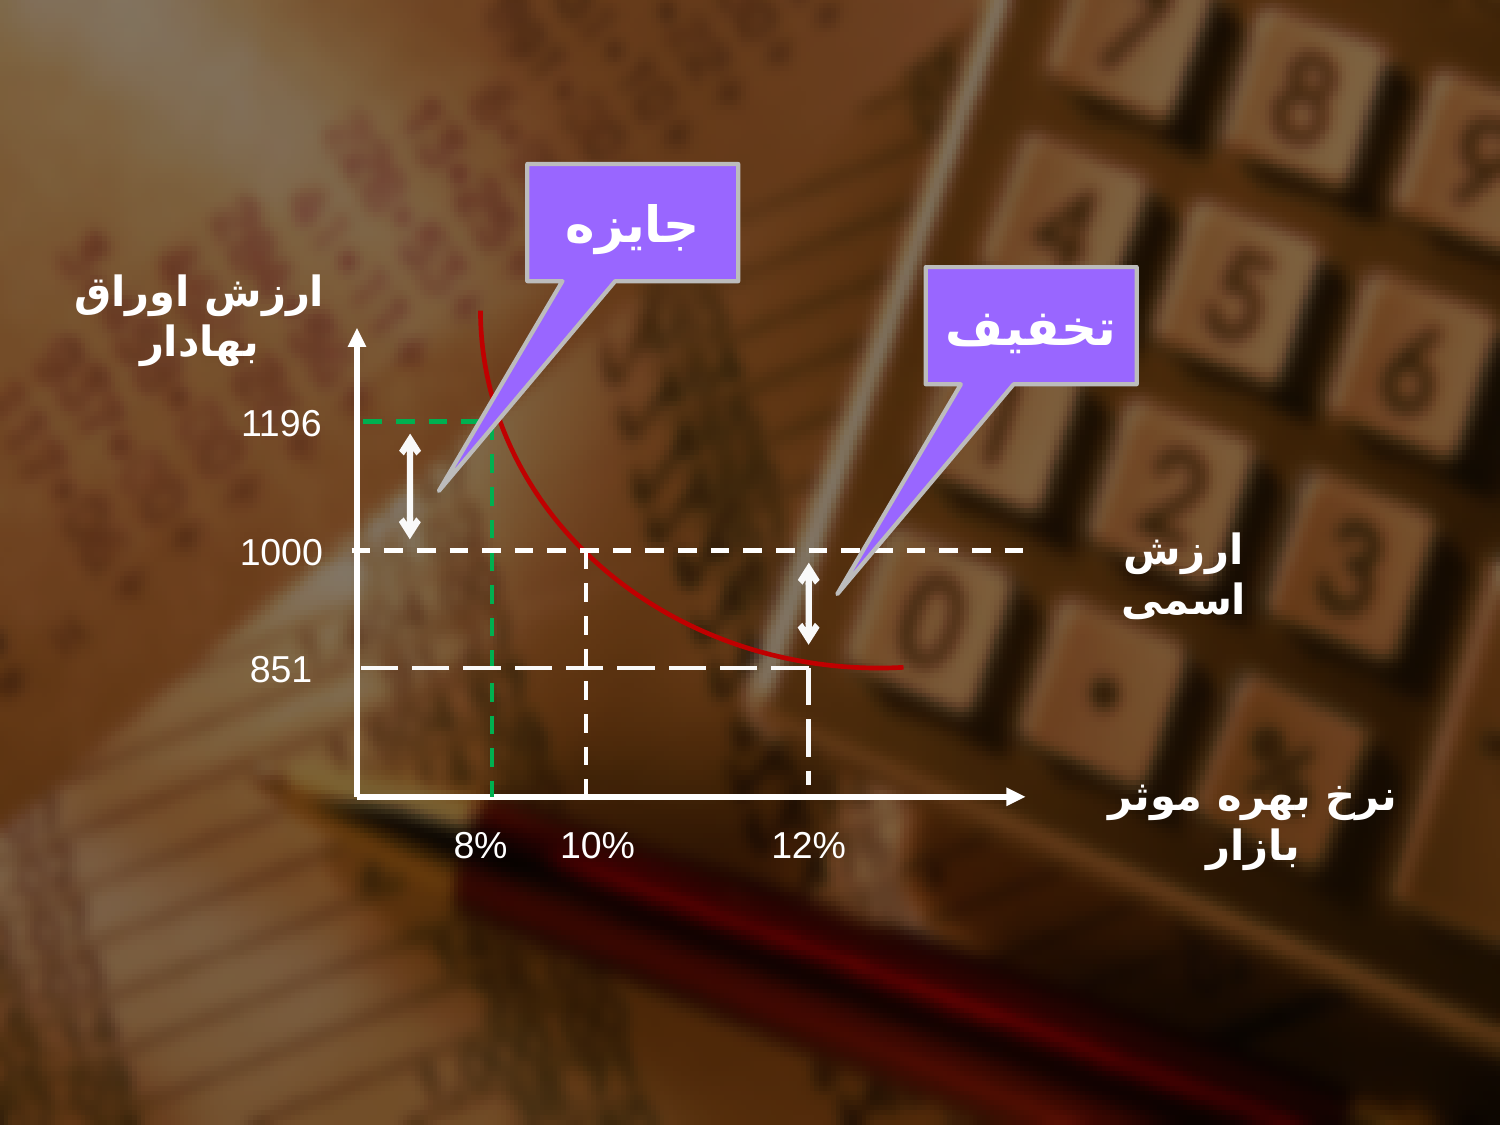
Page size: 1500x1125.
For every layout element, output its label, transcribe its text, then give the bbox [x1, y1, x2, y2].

text_box جایزه [440, 161, 741, 484]
text_box ارزش اسمی [1042, 515, 1325, 571]
text_box 851 [220, 642, 342, 693]
text_box 8% [420, 818, 537, 869]
text_box ارزش اوراق بهادار [58, 257, 340, 329]
text_box [880, 530, 896, 549]
text_box تخفیف [835, 558, 871, 596]
text_box 1196 [220, 396, 342, 447]
text_box [479, 310, 542, 396]
text_box نرخ بهره موثر بازار [1064, 761, 1442, 817]
text_box 10% [537, 818, 658, 869]
text_box [591, 558, 904, 669]
text_box 1000 [220, 525, 342, 561]
text_box 12% [748, 818, 869, 869]
text_box 1000 [220, 571, 342, 576]
text_box تخفیف [861, 265, 1139, 549]
picture [0, 0, 1500, 1125]
text_box [499, 310, 892, 549]
